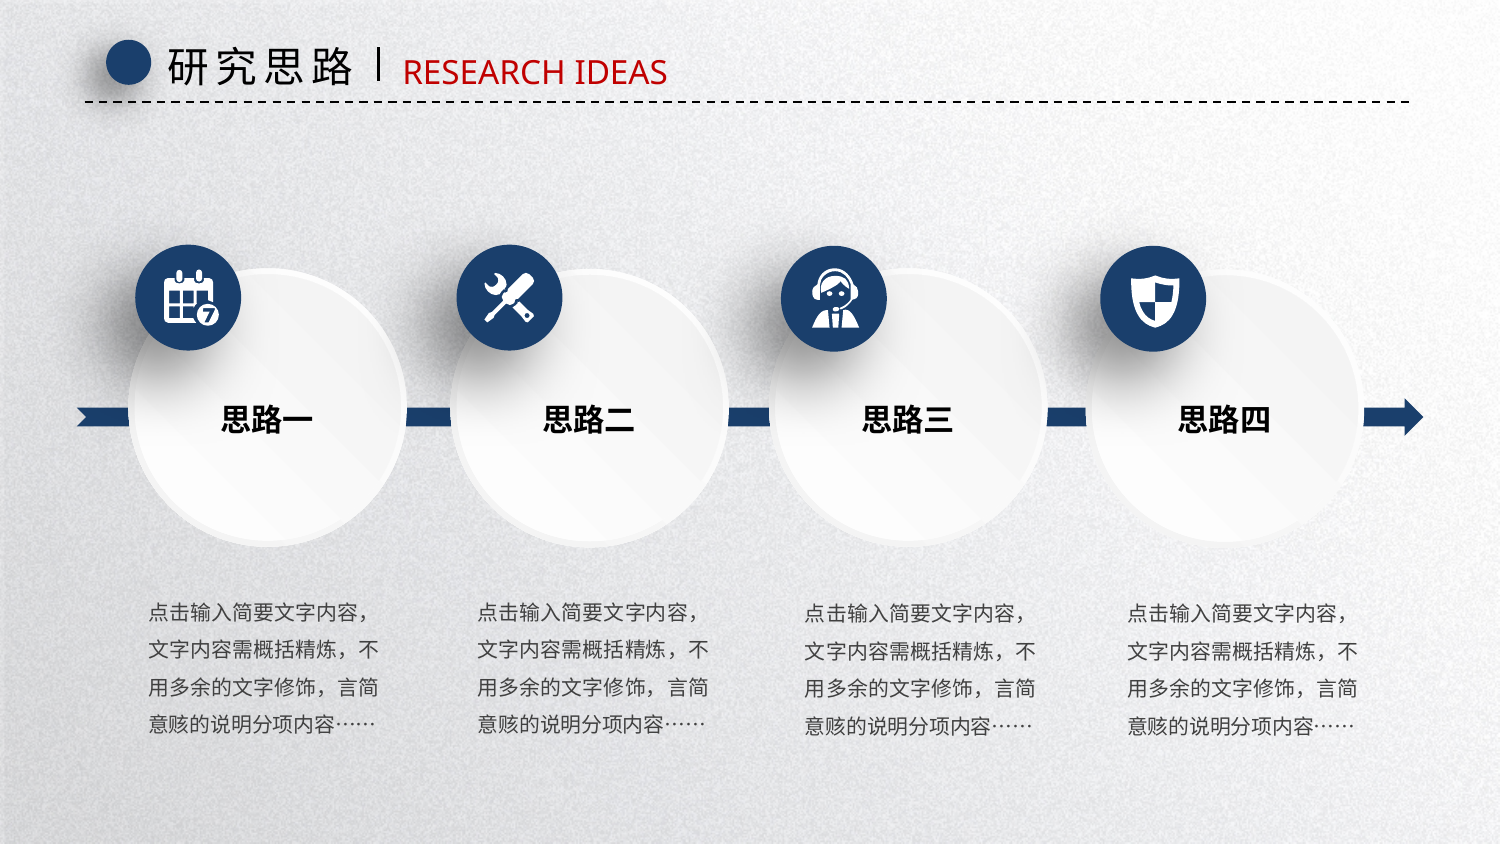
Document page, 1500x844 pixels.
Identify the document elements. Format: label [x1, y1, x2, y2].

text_box [128, 268, 408, 547]
text_box [768, 268, 1048, 547]
text_box [1085, 269, 1365, 549]
picture [0, 0, 1500, 844]
text_box [450, 268, 730, 548]
